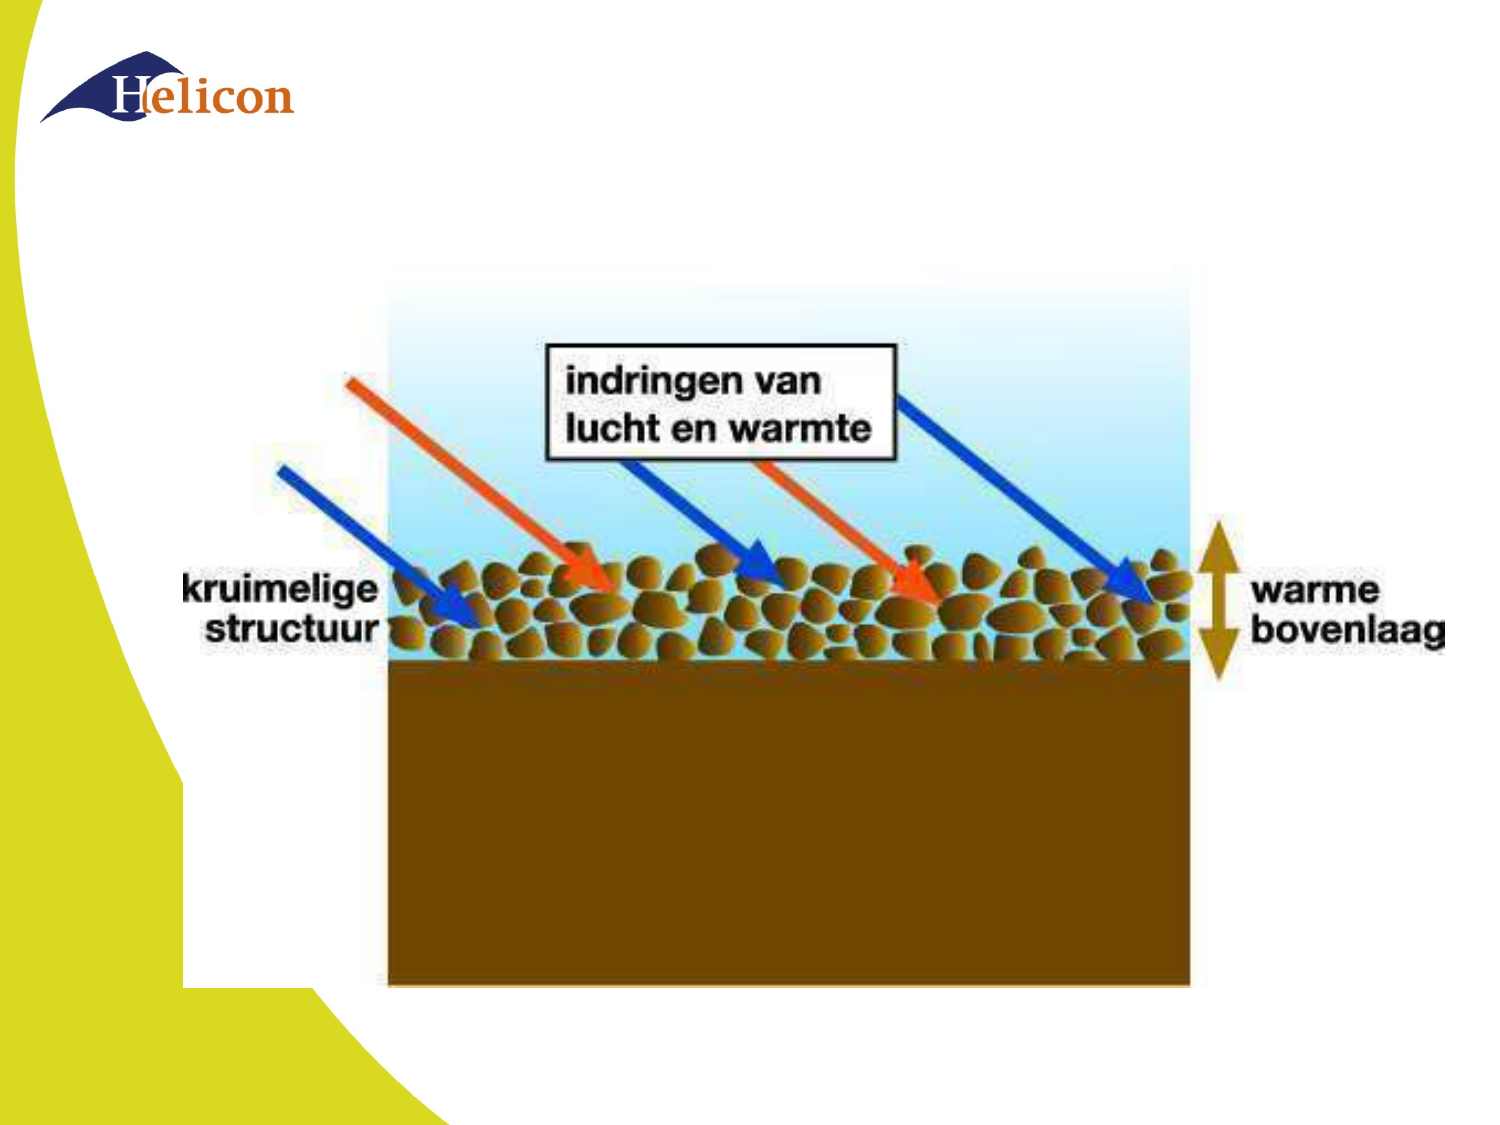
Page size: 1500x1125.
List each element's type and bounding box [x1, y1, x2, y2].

list [182, 231, 1446, 988]
picture [0, 0, 1500, 1125]
